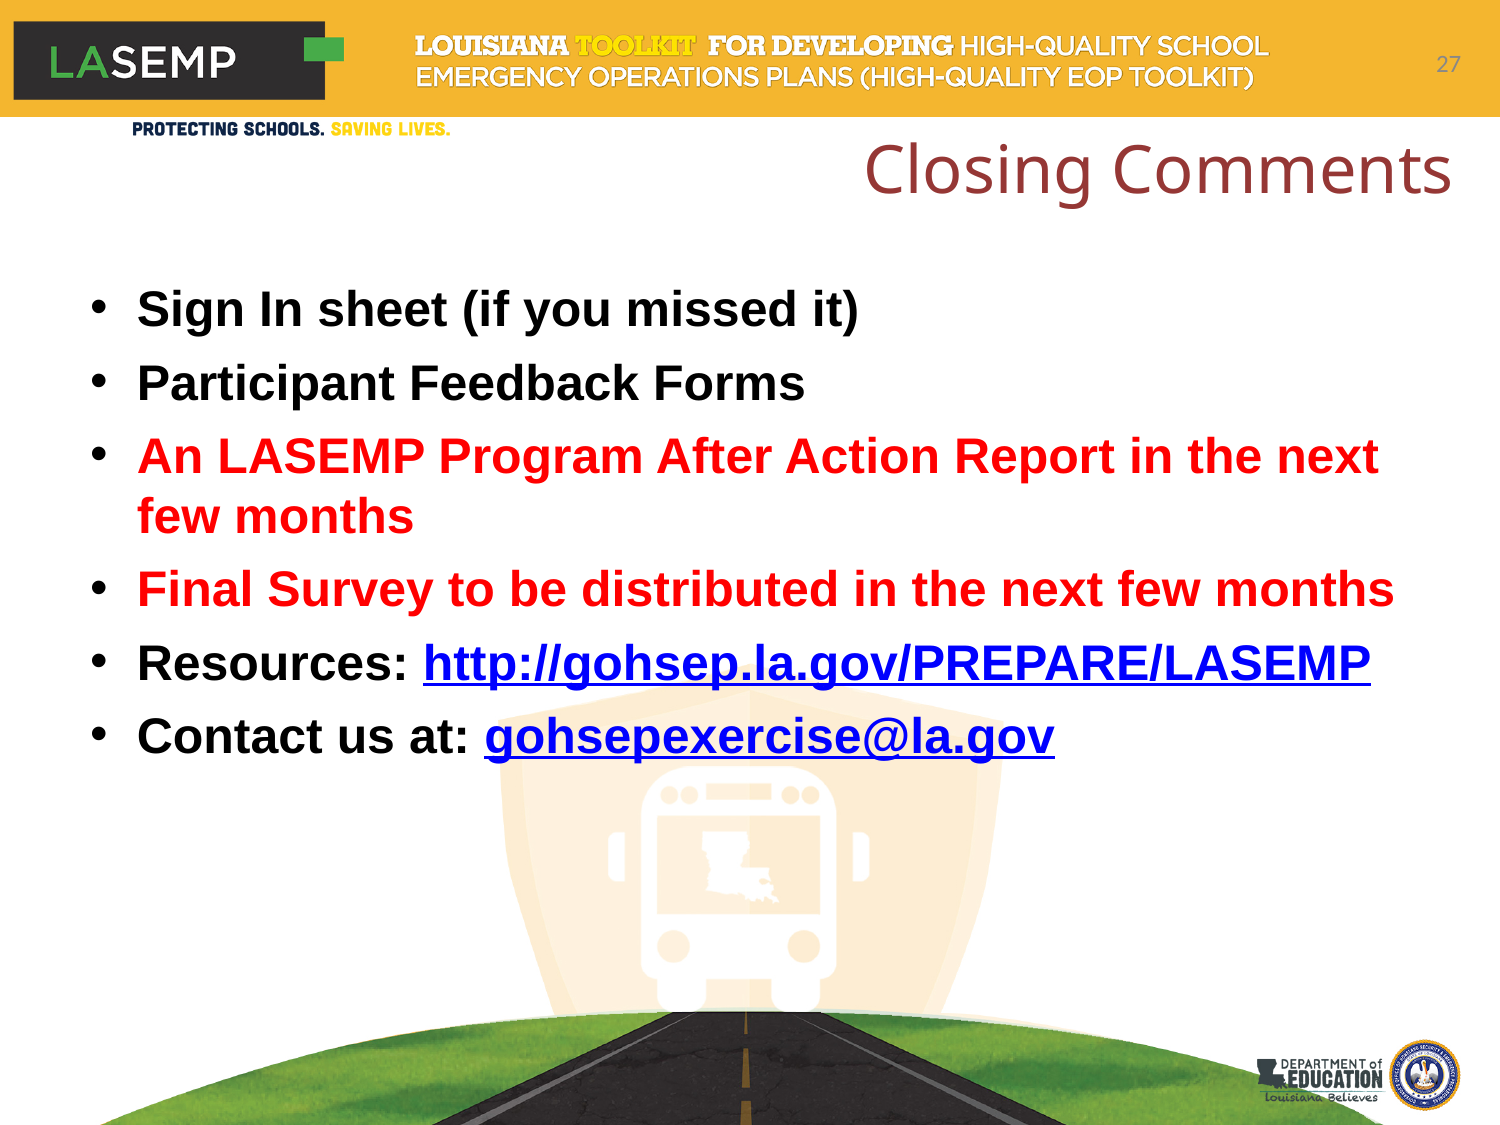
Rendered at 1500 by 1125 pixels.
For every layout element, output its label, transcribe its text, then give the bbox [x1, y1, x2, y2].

text_box Closing Comments [119, 119, 1470, 230]
list Sign In sheet (if you missed it) Participant Feedback Forms An LASEMP Program After Action Report in the next few months Final Survey to be distributed in the next few months Resources: http://gohsep.la.gov/PREPARE/LASEMP Contact us at: gohsepexercise@la.gov [75, 261, 1425, 1005]
picture [0, 0, 1500, 1125]
slide_number 27 [1126, 32, 1477, 93]
